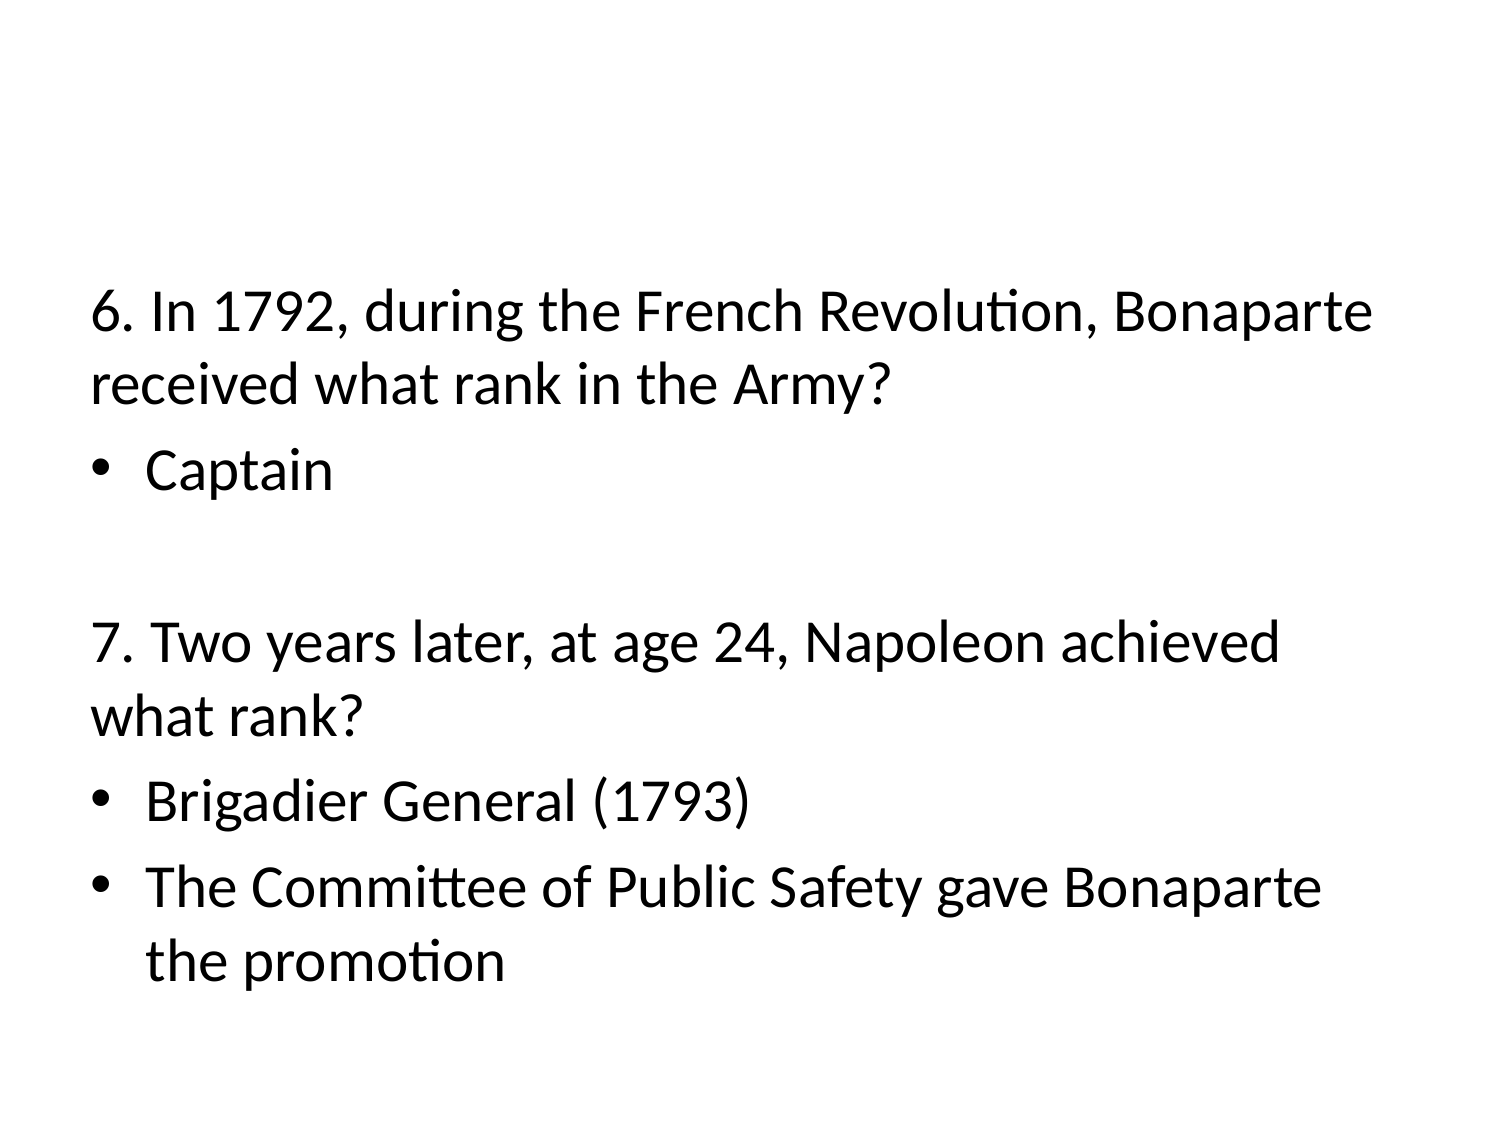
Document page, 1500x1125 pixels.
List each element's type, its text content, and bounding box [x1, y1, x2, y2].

list 6. In 1792, during the French Revolution, Bonaparte received what rank in the Army? Captain 7. Two years later, at age 24, Napoleon achieved what rank? Brigadier General (1793) The Committee of Public Safety gave Bonaparte the promotion [75, 262, 1425, 1005]
